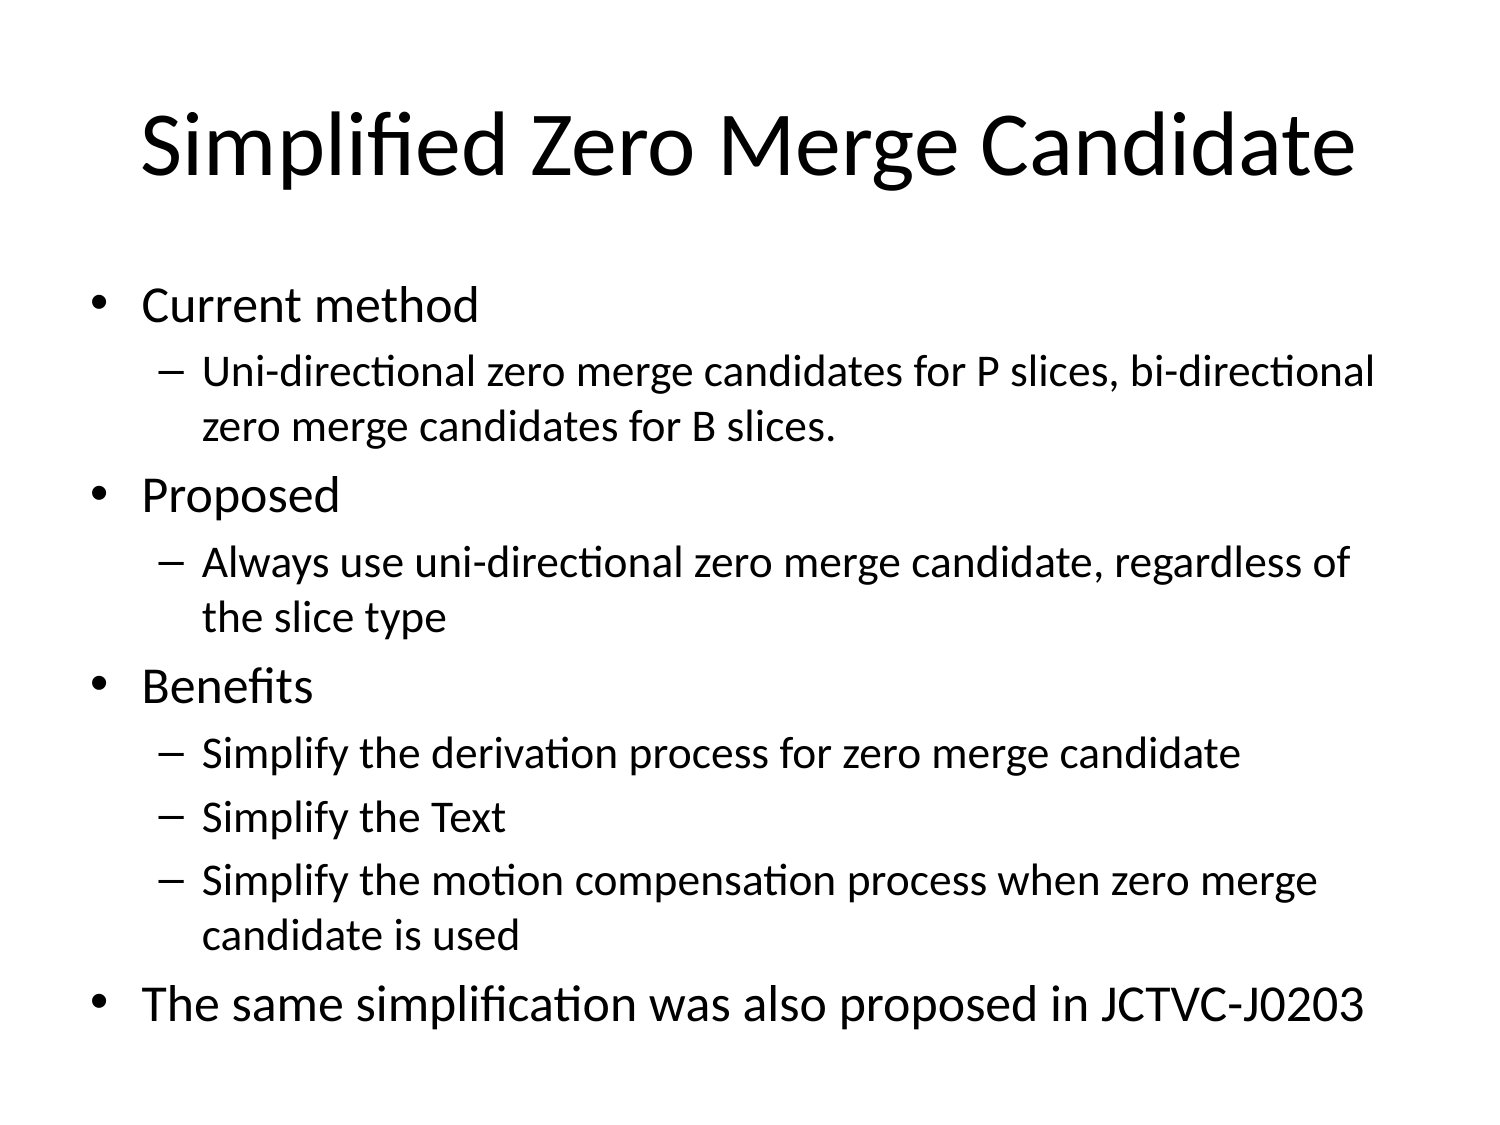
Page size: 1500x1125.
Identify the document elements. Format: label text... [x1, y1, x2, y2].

list Current method Uni-directional zero merge candidates for P slices, bi-directional zero merge candidates for B slices. Proposed Always use uni-directional zero merge candidate, regardless of the slice type Benefits Simplify the derivation process for zero merge candidate Simplify the Text Simplify the motion compensation process when zero merge candidate is used The same simplification was also proposed in JCTVC-J0203 [75, 262, 1436, 1059]
title Simplified Zero Merge Candidate [75, 45, 1425, 233]
